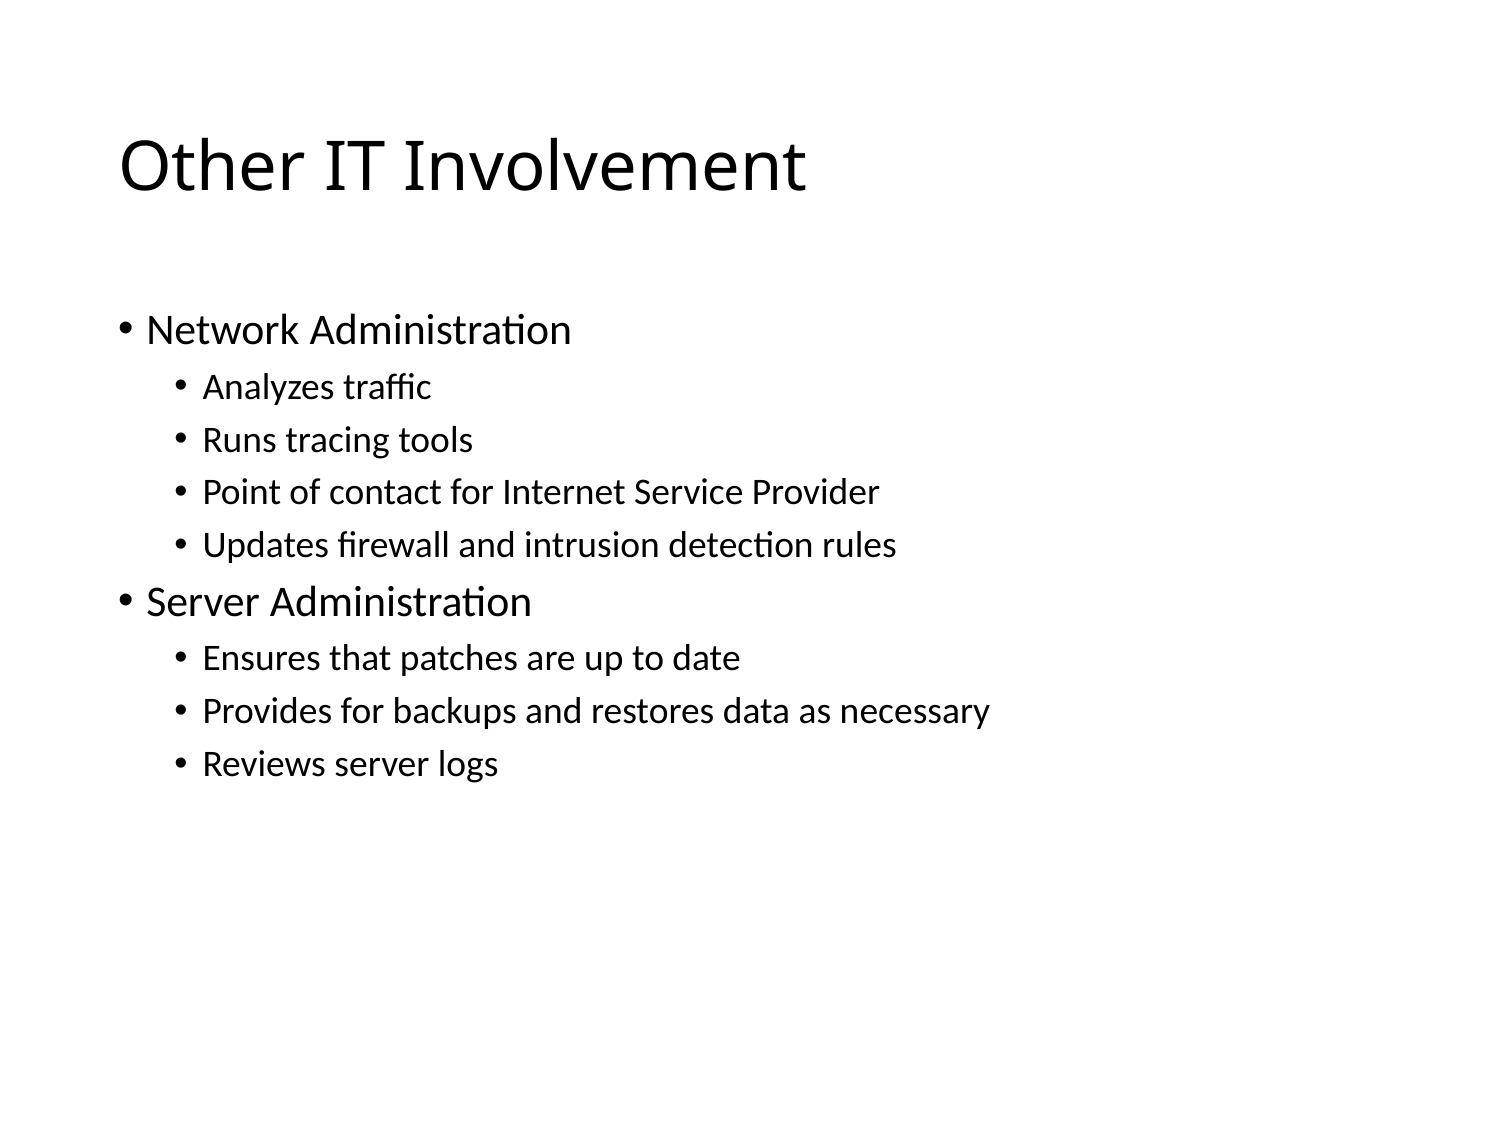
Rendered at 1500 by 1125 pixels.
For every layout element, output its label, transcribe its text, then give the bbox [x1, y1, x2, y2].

title Other IT Involvement [103, 59, 1397, 278]
list Network Administration Analyzes traffic Runs tracing tools Point of contact for Internet Service Provider Updates firewall and intrusion detection rules Server Administration Ensures that patches are up to date Provides for backups and restores data as necessary Reviews server logs [103, 299, 1397, 1014]
